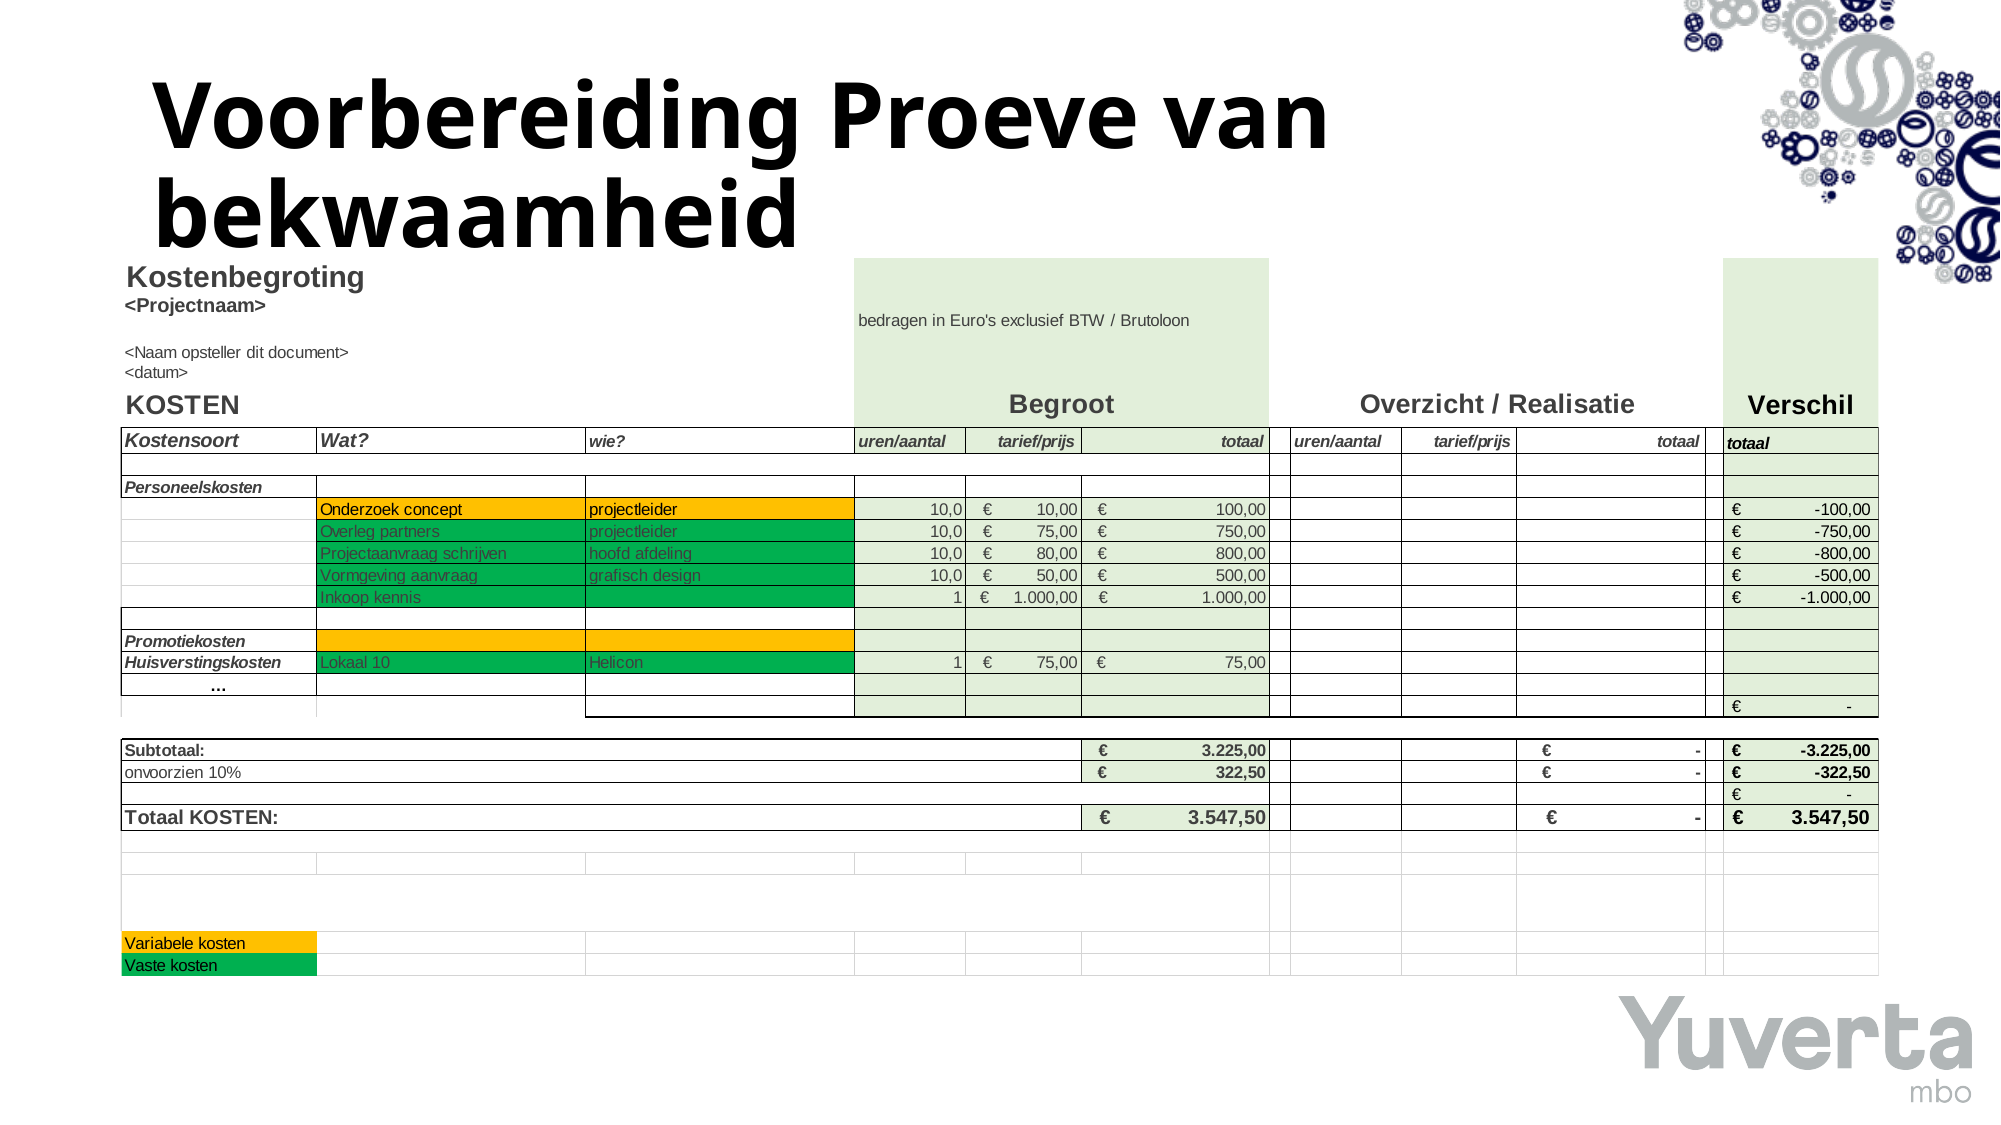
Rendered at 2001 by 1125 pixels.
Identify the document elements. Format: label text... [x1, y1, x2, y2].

title Voorbereiding Proeve van bekwaamheid [137, 59, 1863, 257]
picture [0, 0, 2000, 1125]
